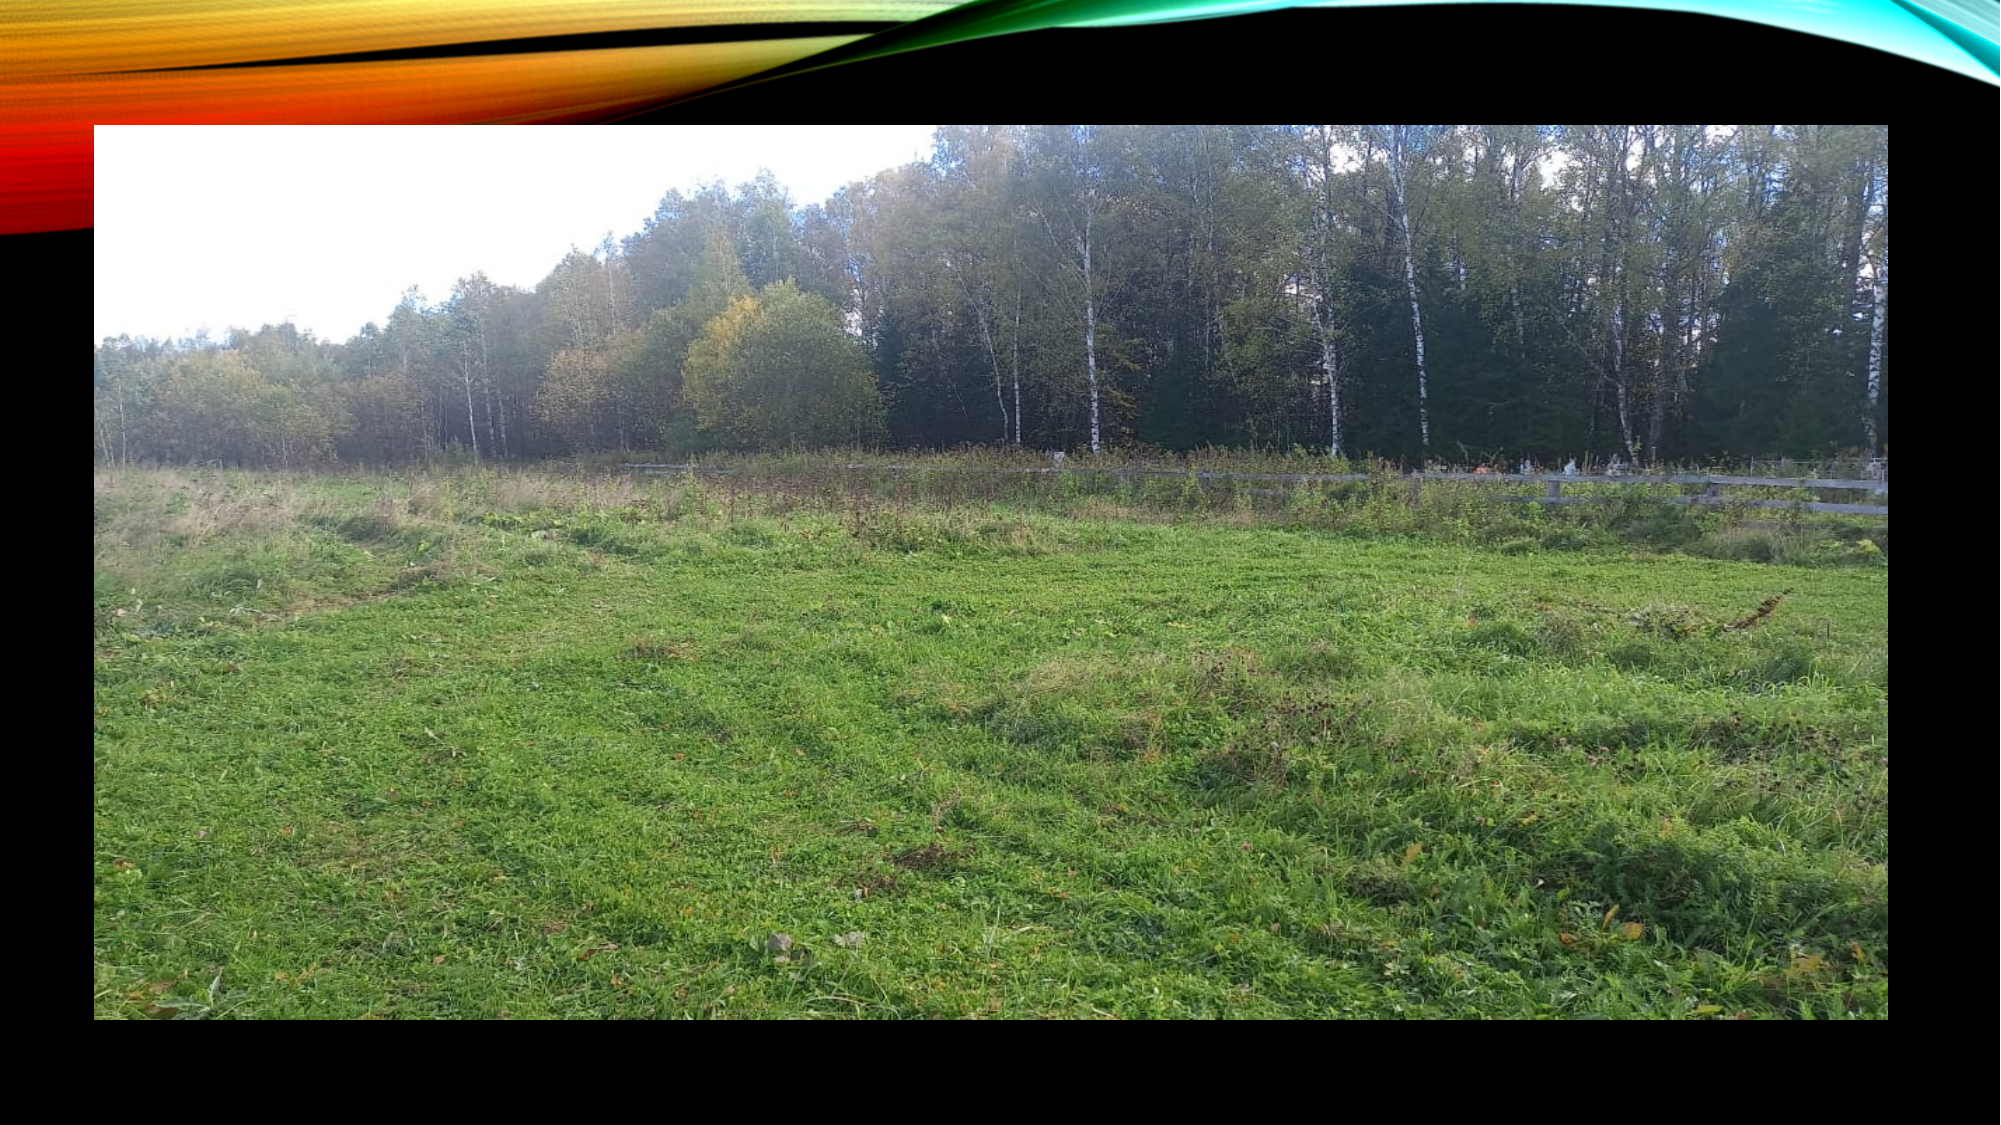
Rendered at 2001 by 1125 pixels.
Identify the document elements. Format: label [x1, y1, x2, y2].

picture [0, 0, 2000, 237]
list [94, 124, 1888, 1021]
